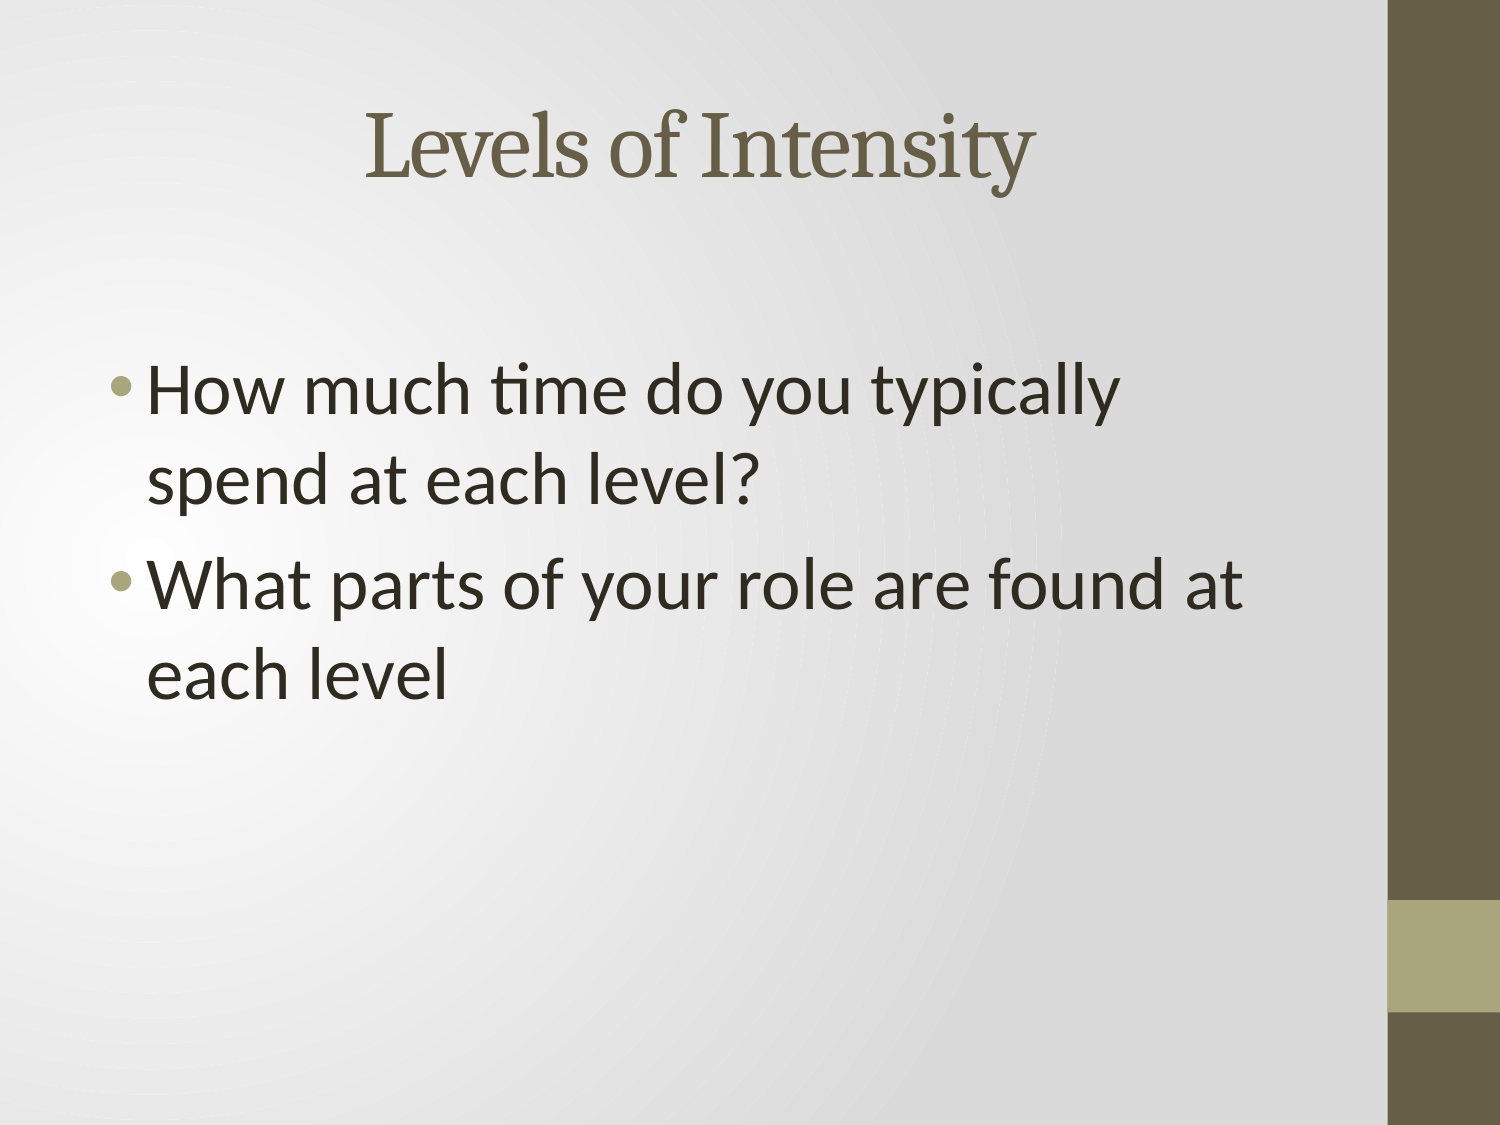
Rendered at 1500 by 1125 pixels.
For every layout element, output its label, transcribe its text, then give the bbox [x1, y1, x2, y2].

title Levels of Intensity [75, 45, 1325, 233]
list How much time do you typically spend at each level? What parts of your role are found at each level [75, 262, 1325, 1050]
